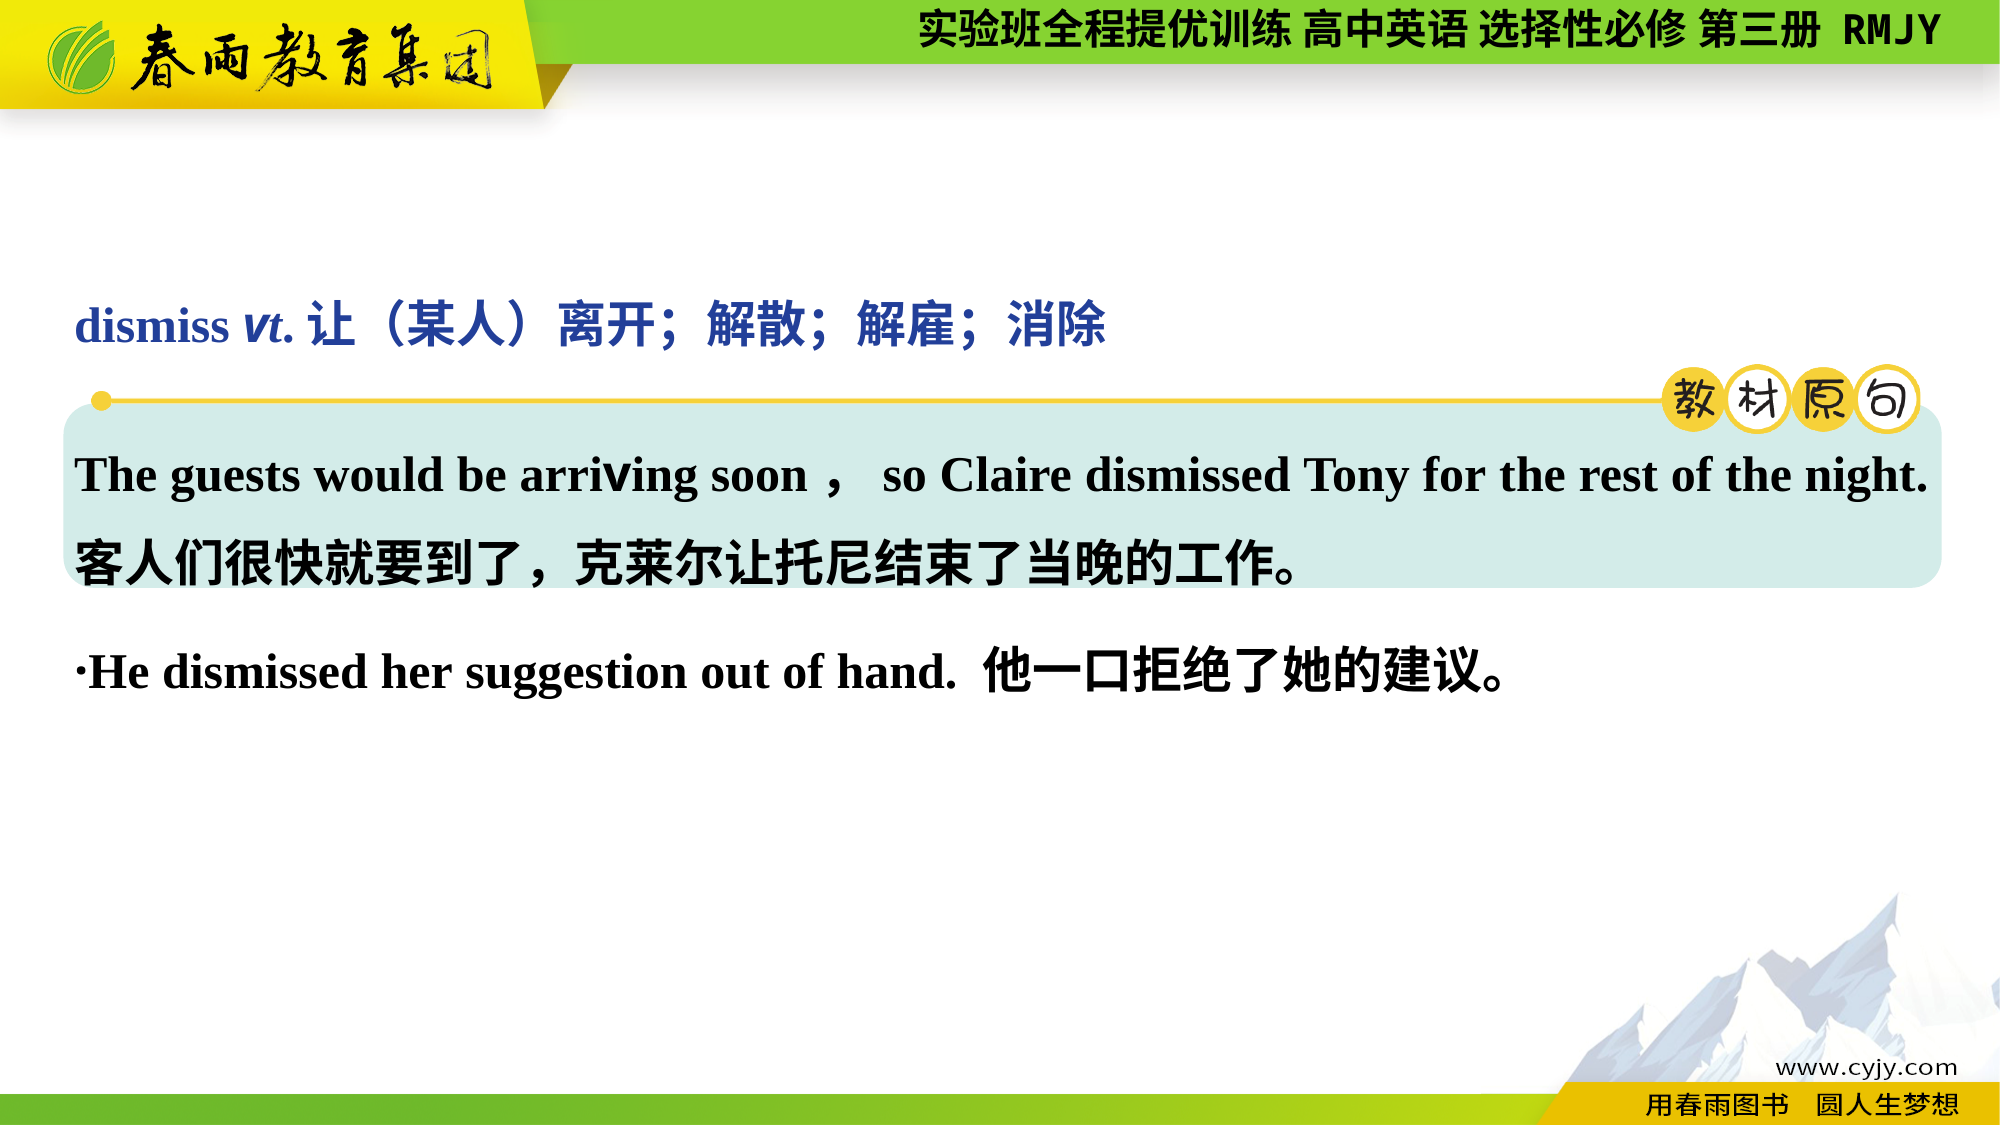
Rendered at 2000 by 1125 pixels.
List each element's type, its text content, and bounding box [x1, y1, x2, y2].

text_box ·He dismissed her suggestion out of hand. 他一口拒绝了她的建议。 [59, 600, 1944, 706]
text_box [90, 364, 1921, 464]
picture [0, 0, 2000, 1125]
text_box The guests would be arriving soon，so Claire dismissed Tony for the rest of the night. 客人们很快就要到了，克莱尔让托尼结束了当晚的工作。 [59, 403, 1944, 599]
list dismiss vt.让（某人）离开；解散；解雇；消除 [59, 255, 1944, 352]
